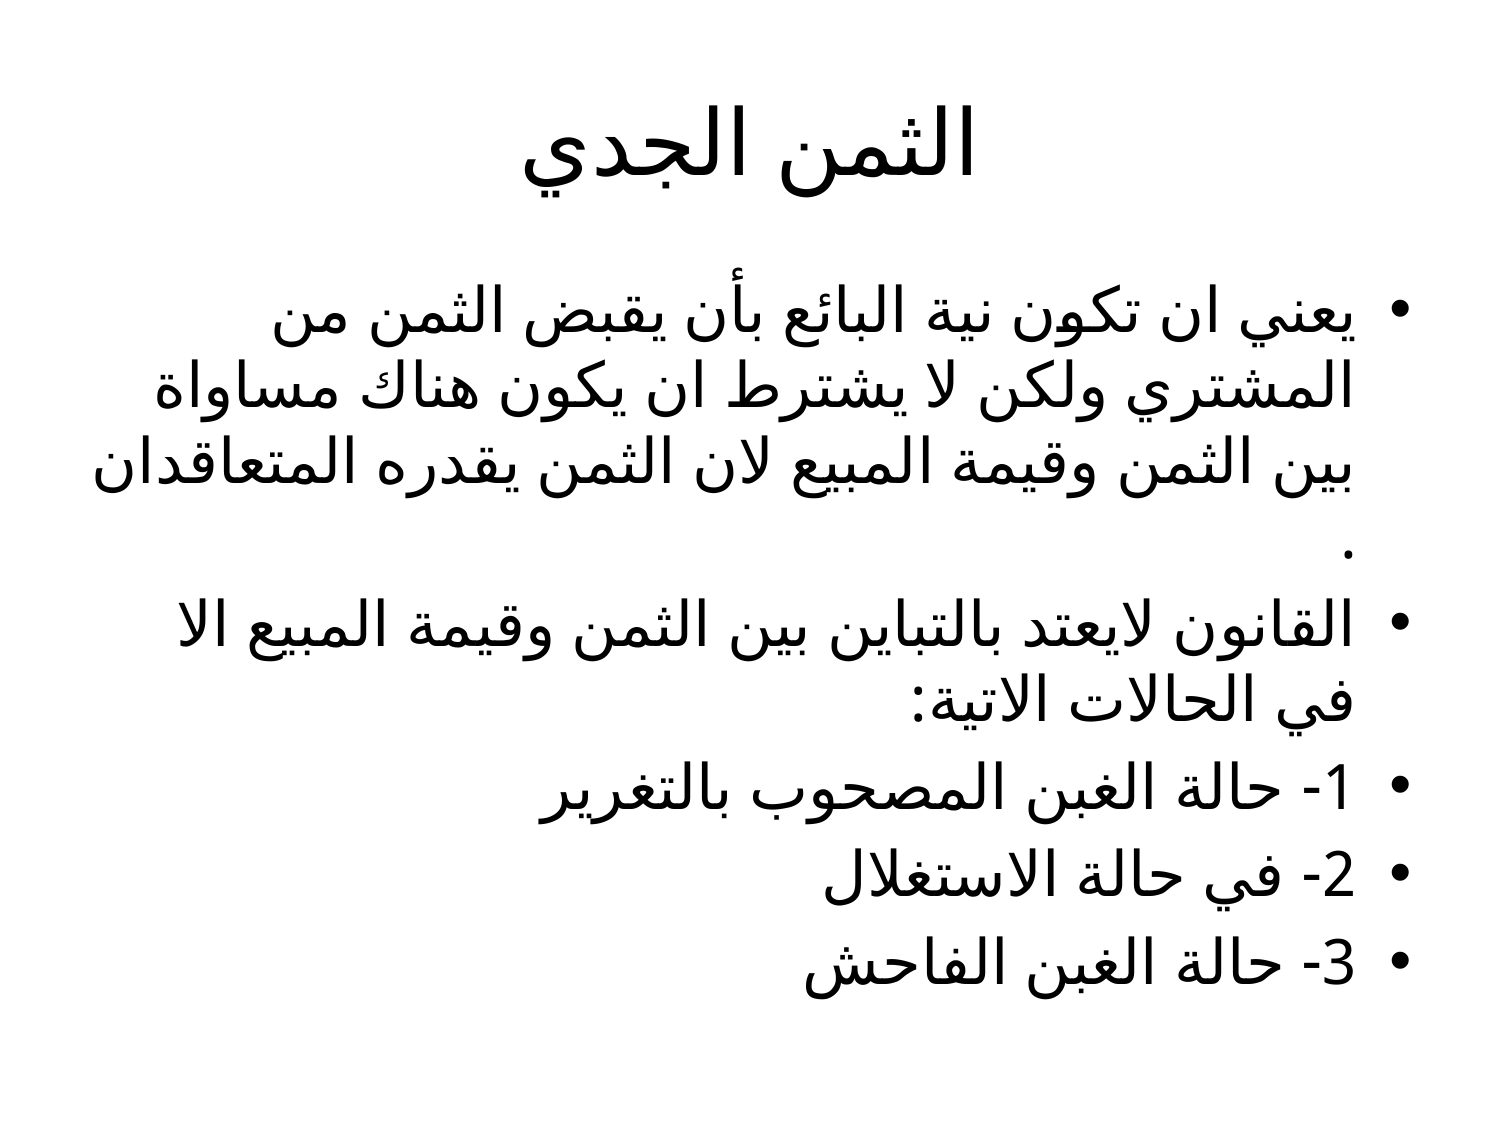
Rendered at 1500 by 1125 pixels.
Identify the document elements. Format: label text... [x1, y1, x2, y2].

list يعني ان تكون نية البائع بأن يقبض الثمن من المشتري ولكن لا يشترط ان يكون هناك مساواة بين الثمن وقيمة المبيع لان الثمن يقدره المتعاقدان . القانون لايعتد بالتباين بين الثمن وقيمة المبيع الا في الحالات الاتية: 1- حالة الغبن المصحوب بالتغرير 2- في حالة الاستغلال 3- حالة الغبن الفاحش [75, 262, 1425, 1005]
title الثمن الجدي [75, 45, 1425, 233]
